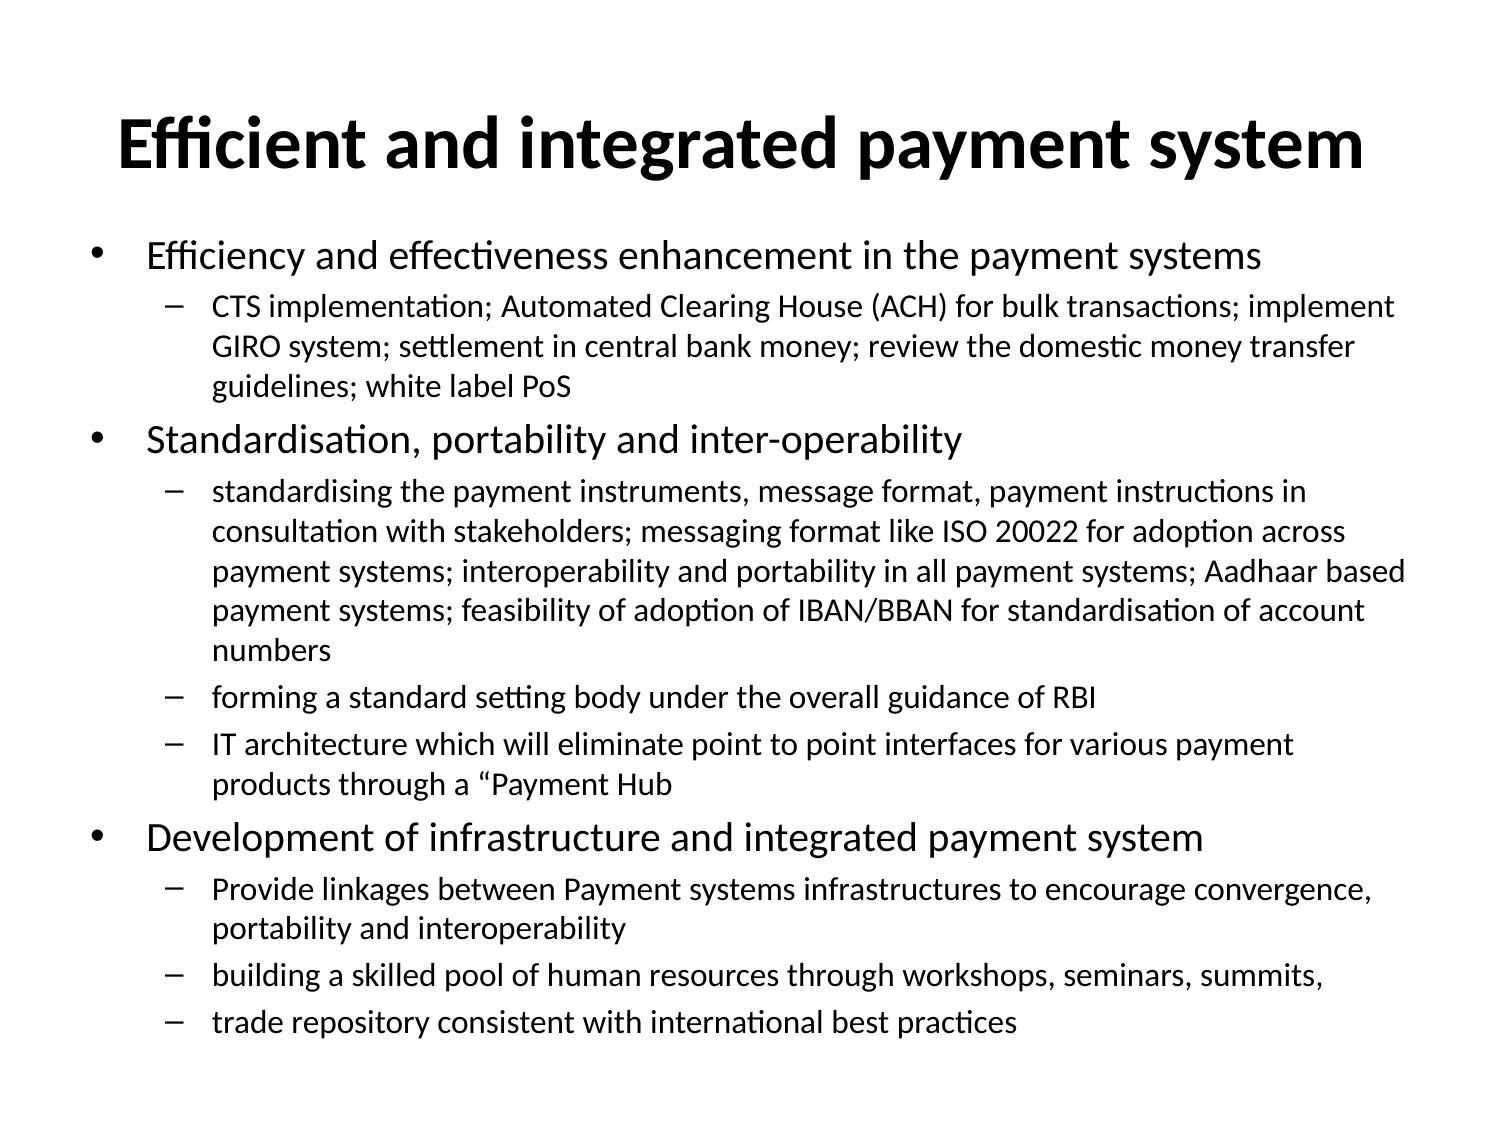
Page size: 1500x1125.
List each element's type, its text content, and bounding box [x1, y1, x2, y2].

title Efficient and integrated payment system [75, 45, 1425, 219]
list Efficiency and effectiveness enhancement in the payment systems CTS implementation; Automated Clearing House (ACH) for bulk transactions; implement GIRO system; settlement in central bank money; review the domestic money transfer guidelines; white label PoS Standardisation, portability and inter-operability standardising the payment instruments, message format, payment instructions in consultation with stakeholders; messaging format like ISO 20022 for adoption across payment systems; interoperability and portability in all payment systems; Aadhaar based payment systems; feasibility of adoption of IBAN/BBAN for standardisation of account numbers forming a standard setting body under the overall guidance of RBI IT architecture which will eliminate point to point interfaces for various payment products through a “Payment Hub Development of infrastructure and integrated payment system Provide linkages between Payment systems infrastructures to encourage convergence, portability and interoperability building a skilled pool of human resources through workshops, seminars, summits, trade repository consistent with international best practices [75, 219, 1425, 963]
